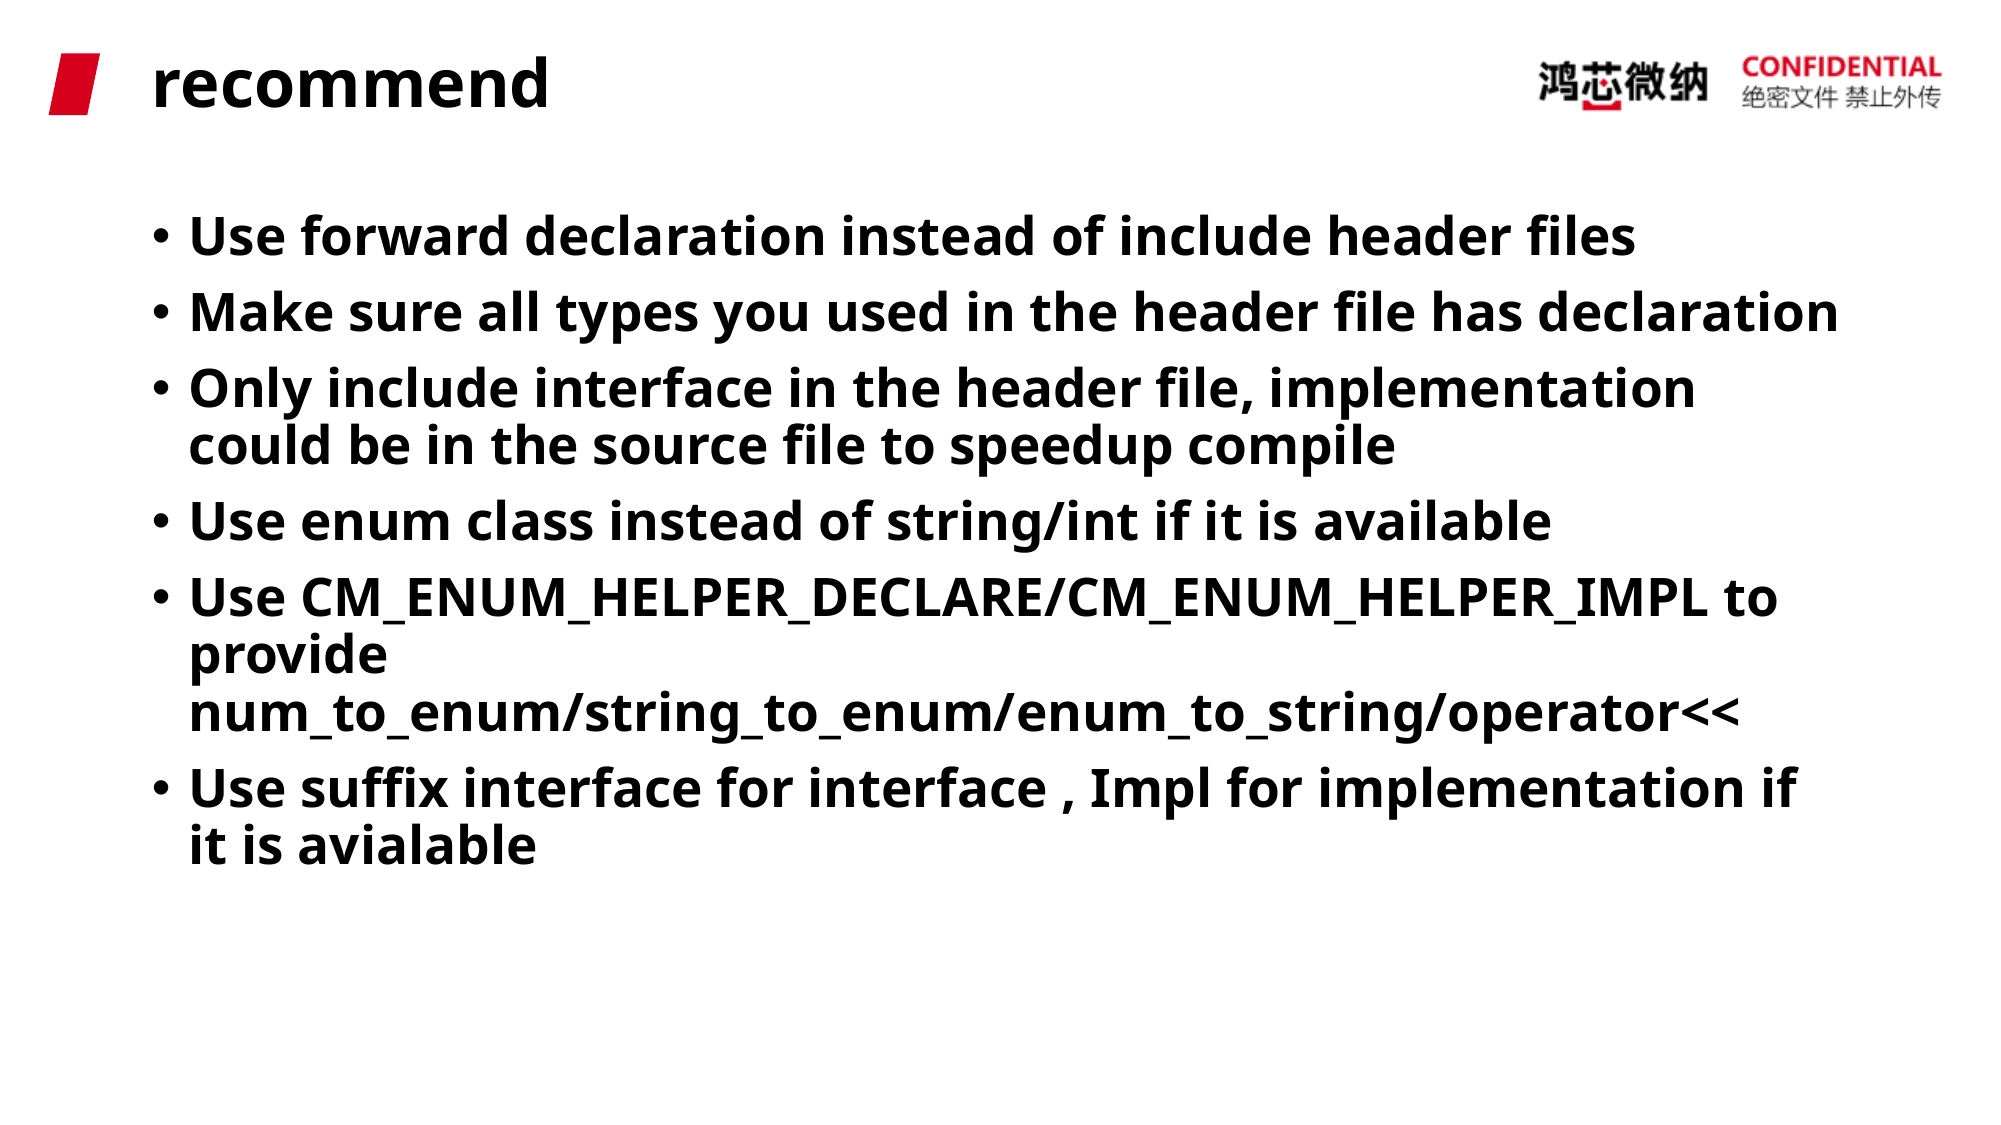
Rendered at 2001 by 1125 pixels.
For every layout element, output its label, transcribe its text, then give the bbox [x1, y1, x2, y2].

picture [1265, 0, 1981, 288]
list Use forward declaration instead of include header files Make sure all types you used in the header file has declaration Only include interface in the header file, implementation could be in the source file to speedup compile Use enum class instead of string/int if it is available Use CM_ENUM_HELPER_DECLARE/CM_ENUM_HELPER_IMPL to provide num_to_enum/string_to_enum/enum_to_string/operator<< Use suffix interface for interface , Impl for implementation if it is avialable [136, 201, 1862, 935]
title recommend [136, 0, 1862, 195]
